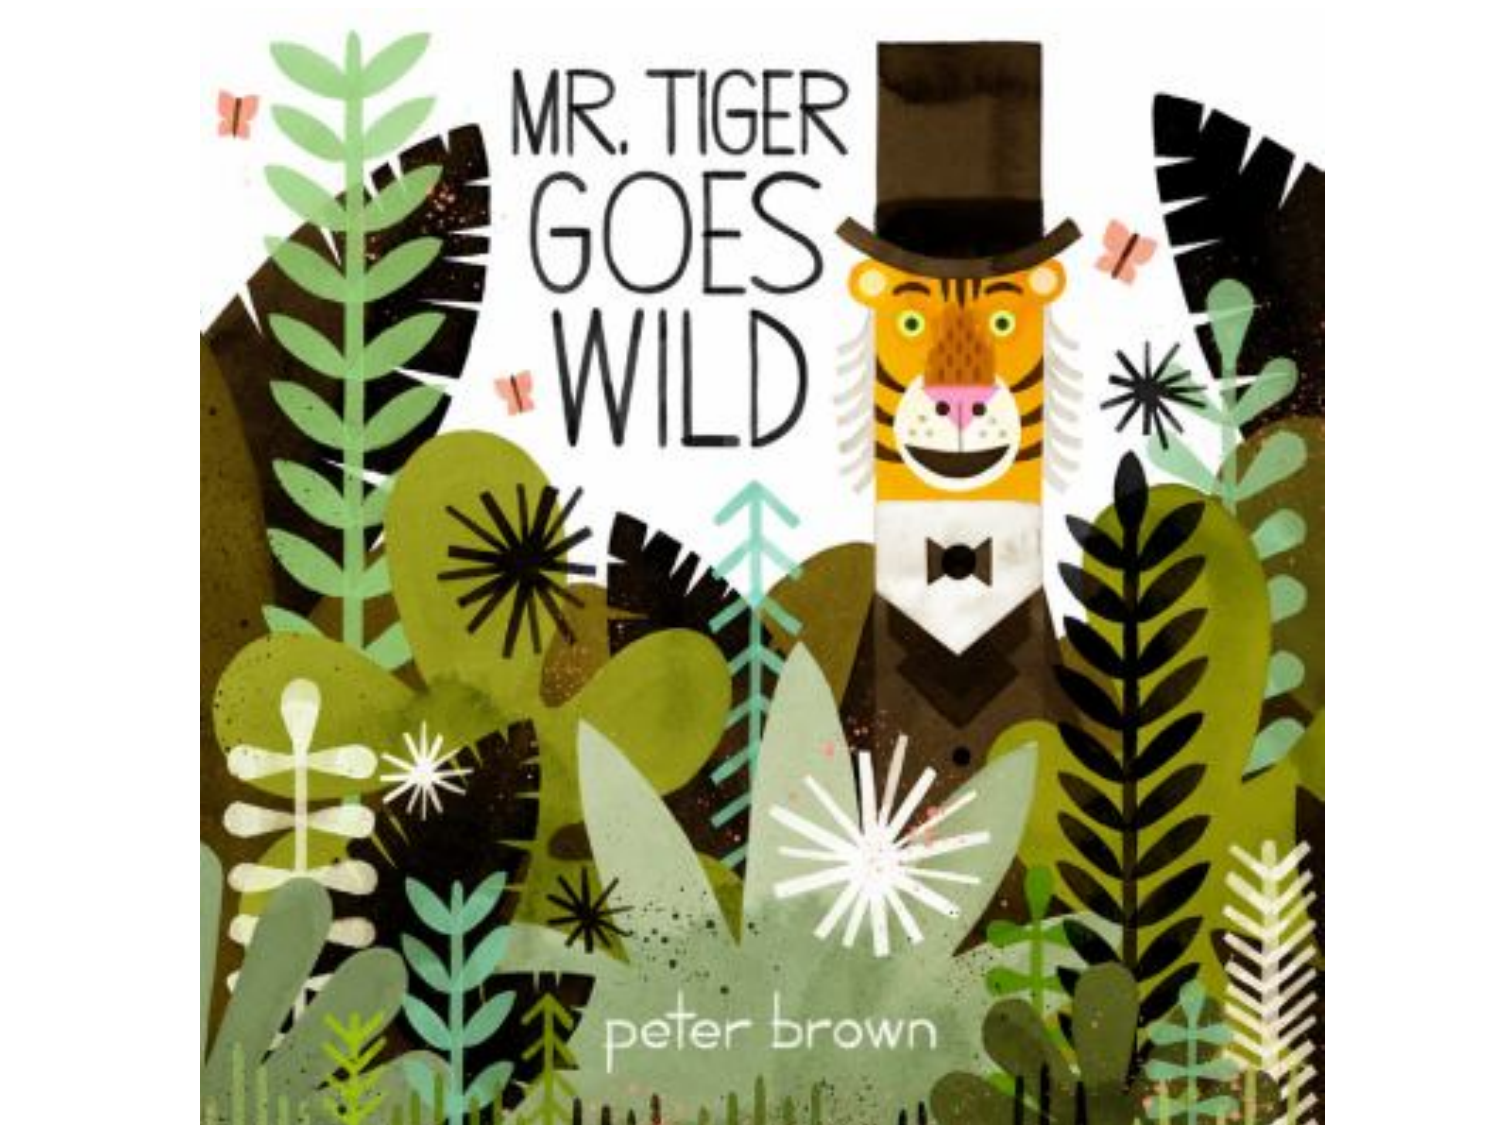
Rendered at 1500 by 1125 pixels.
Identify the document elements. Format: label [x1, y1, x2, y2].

picture [199, 8, 1326, 1125]
